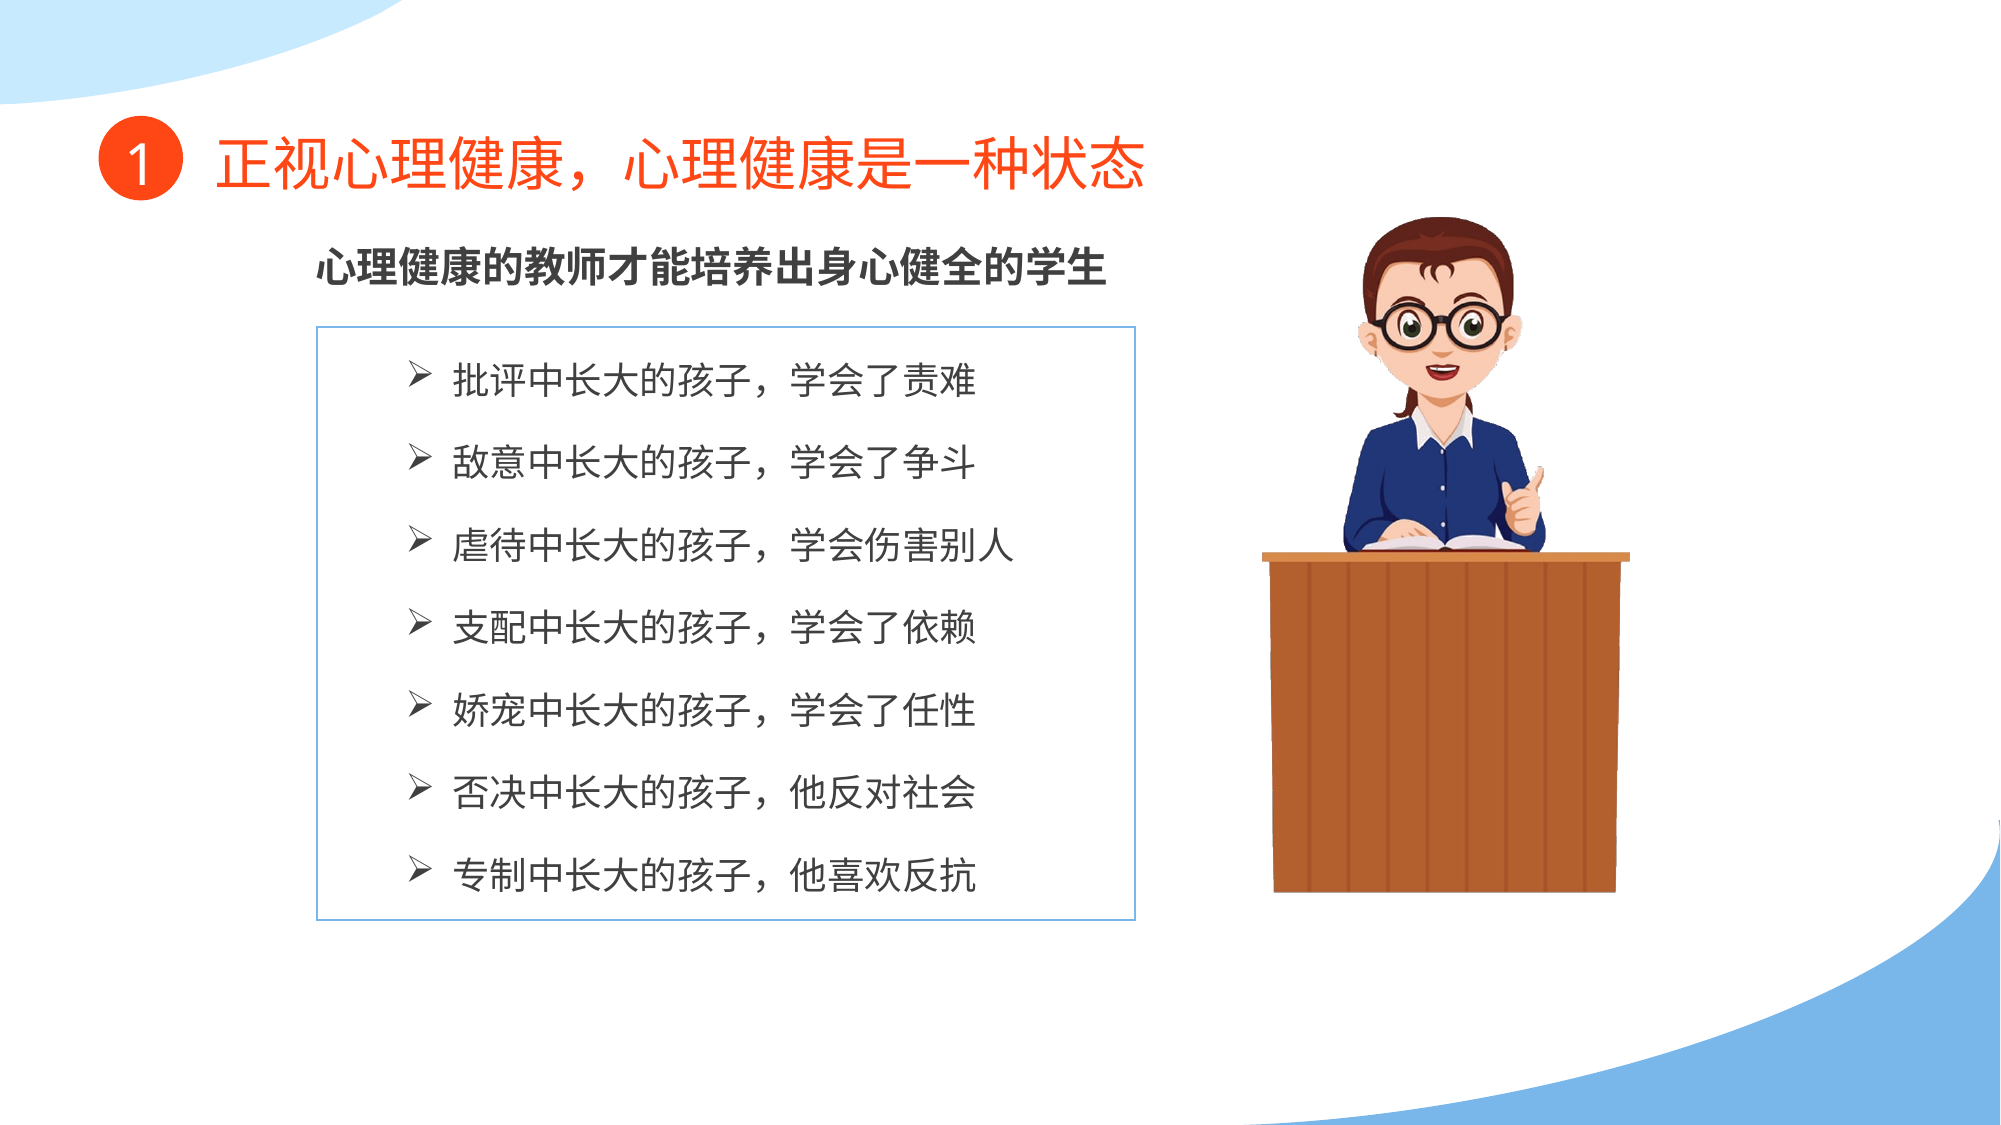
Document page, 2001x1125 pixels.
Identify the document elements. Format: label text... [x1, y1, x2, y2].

text_box 正视心理健康，心理健康是一种状态 [200, 119, 1085, 205]
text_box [98, 115, 184, 205]
text_box 心理健康的教师才能培养出身心健全的学生 [300, 233, 1085, 298]
picture [1085, 99, 1800, 920]
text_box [316, 326, 1315, 1043]
